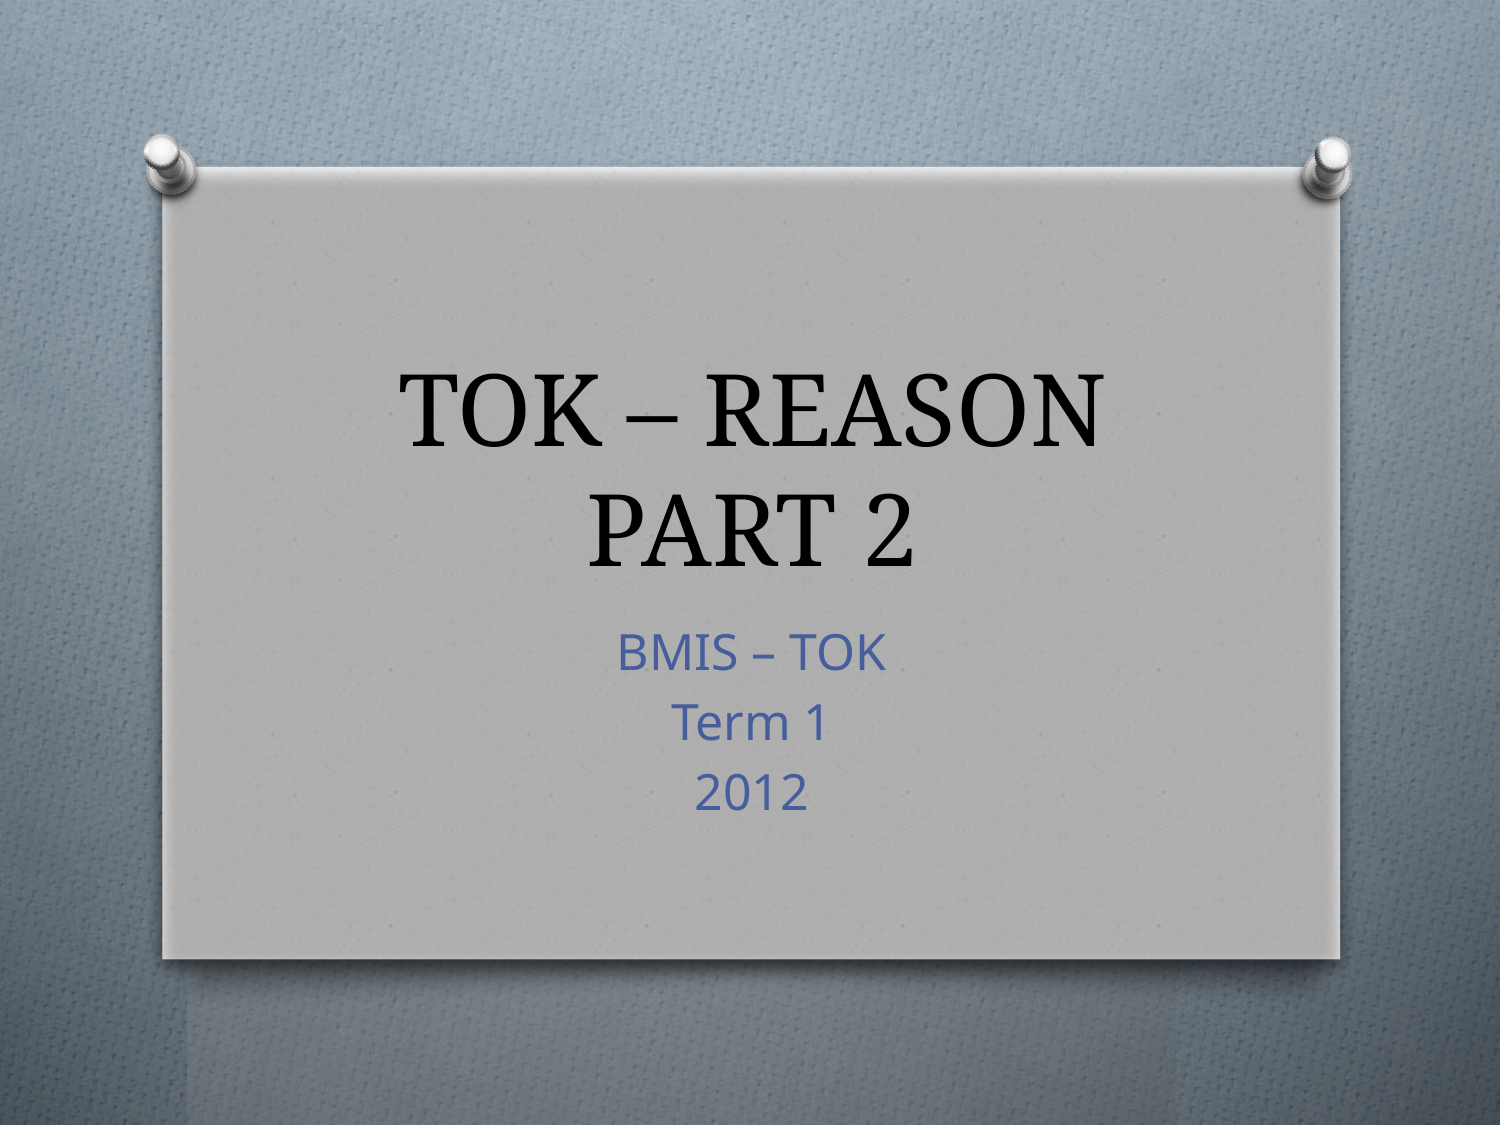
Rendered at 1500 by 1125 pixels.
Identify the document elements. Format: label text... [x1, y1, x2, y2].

picture [112, 100, 235, 224]
picture [1274, 109, 1396, 230]
title TOK – REASON PART 2 [283, 294, 1223, 595]
subtitle BMIS – TOK Term 1 2012 [283, 612, 1221, 863]
